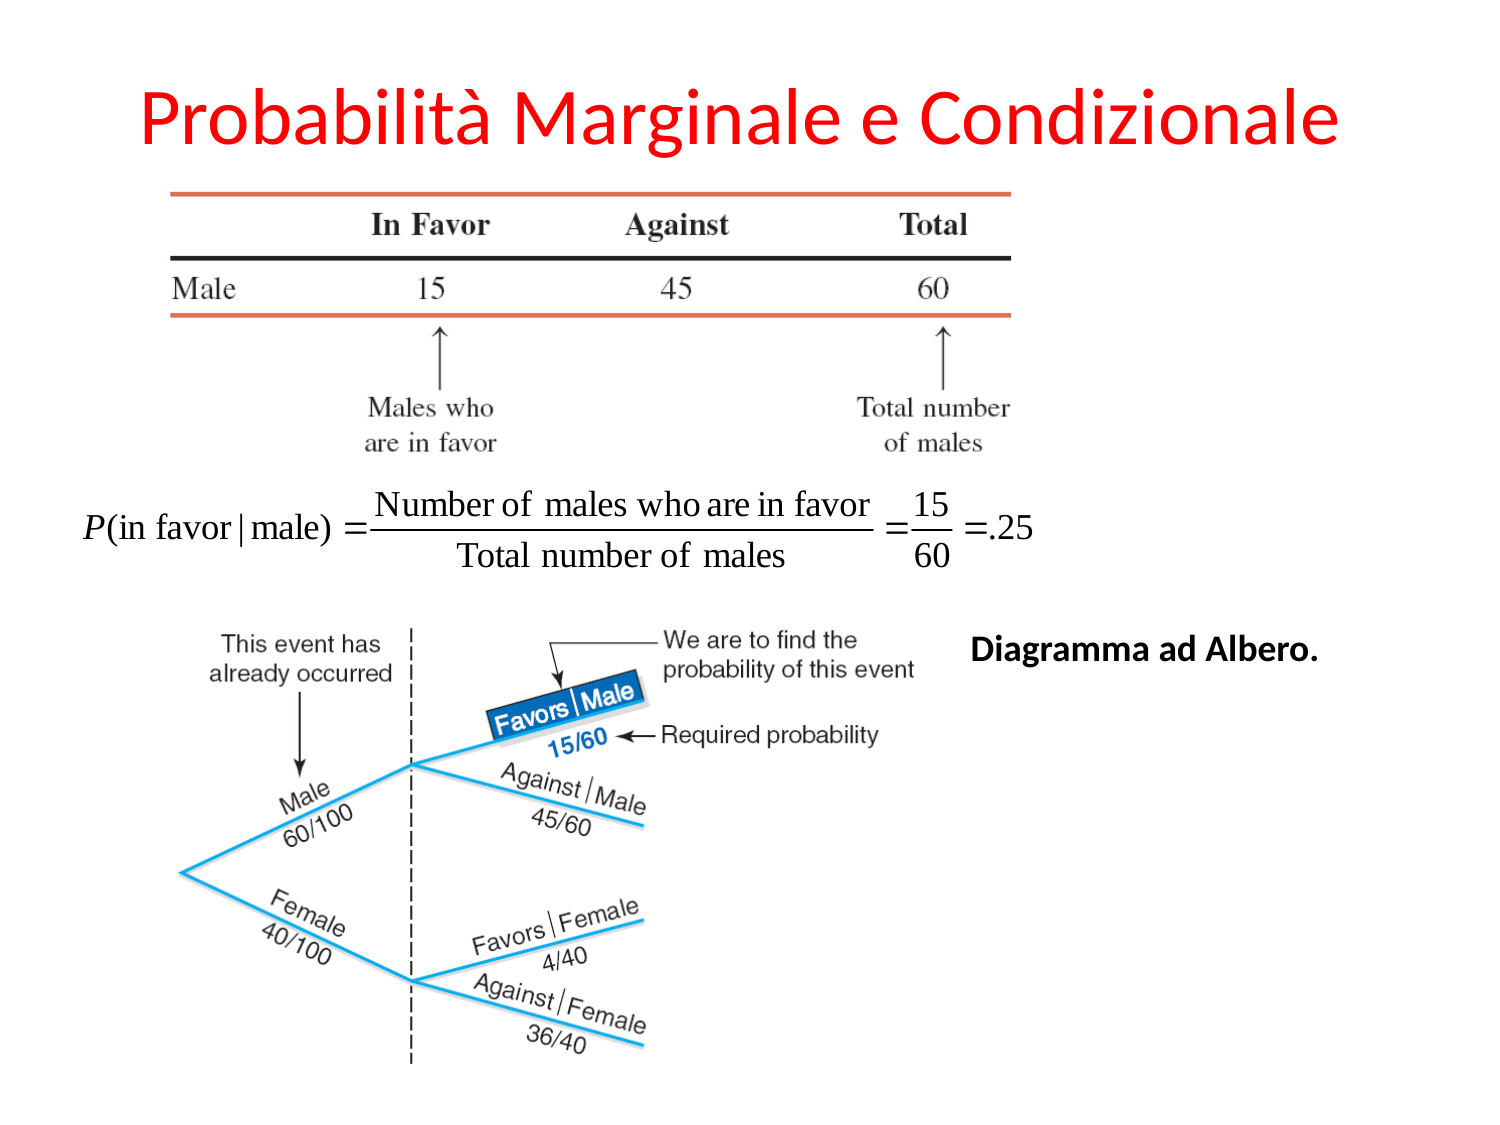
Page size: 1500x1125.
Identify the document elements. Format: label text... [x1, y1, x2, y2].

picture [167, 603, 931, 1080]
title Probabilità Marginale e Condizionale [75, 45, 1425, 179]
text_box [76, 480, 1040, 576]
picture [152, 178, 1040, 475]
text_box Diagramma ad Albero. [955, 616, 1406, 677]
